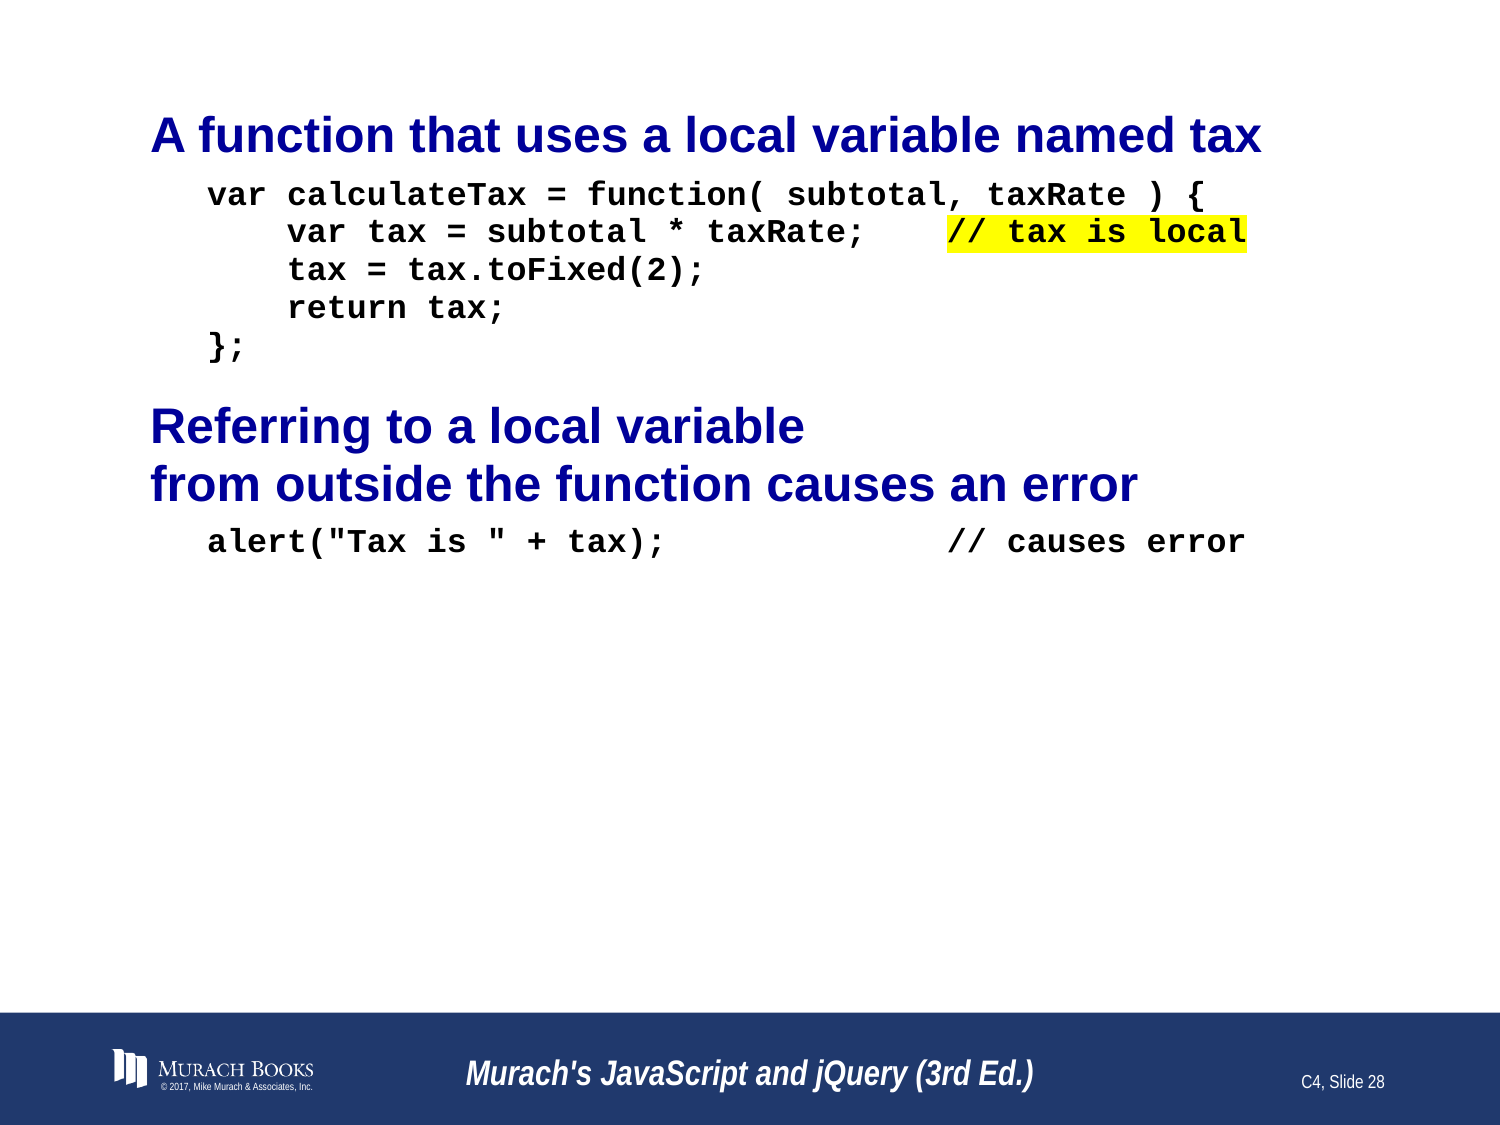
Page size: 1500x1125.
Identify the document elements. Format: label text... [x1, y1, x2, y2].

footer © 2017, Mike Murach & Associates, Inc. [12, 1025, 463, 1100]
title A function that uses a local variable named tax [150, 102, 1350, 164]
slide_number C4, Slide 28 [1087, 1025, 1400, 1100]
slide_number Murach's JavaScript and jQuery (3rd Ed.) [463, 1025, 1050, 1100]
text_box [149, 177, 1350, 563]
